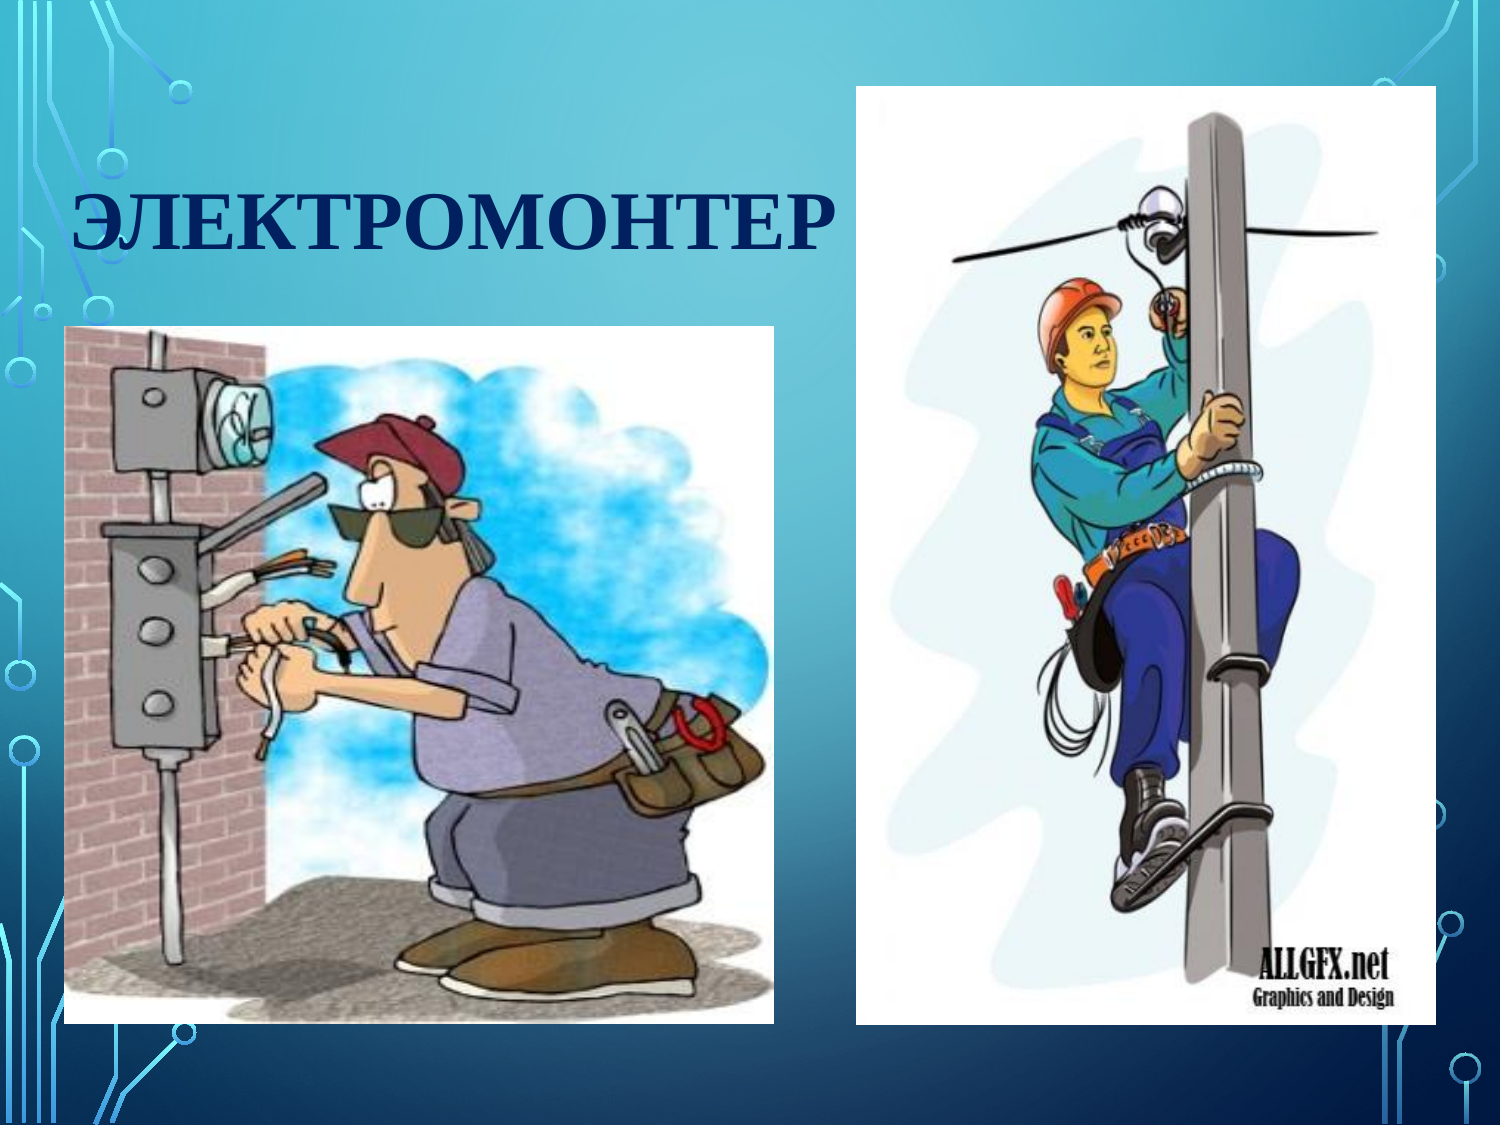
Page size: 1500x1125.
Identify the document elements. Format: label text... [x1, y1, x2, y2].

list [64, 326, 774, 1024]
picture [856, 85, 1436, 1025]
title электромонтер [53, 101, 856, 344]
